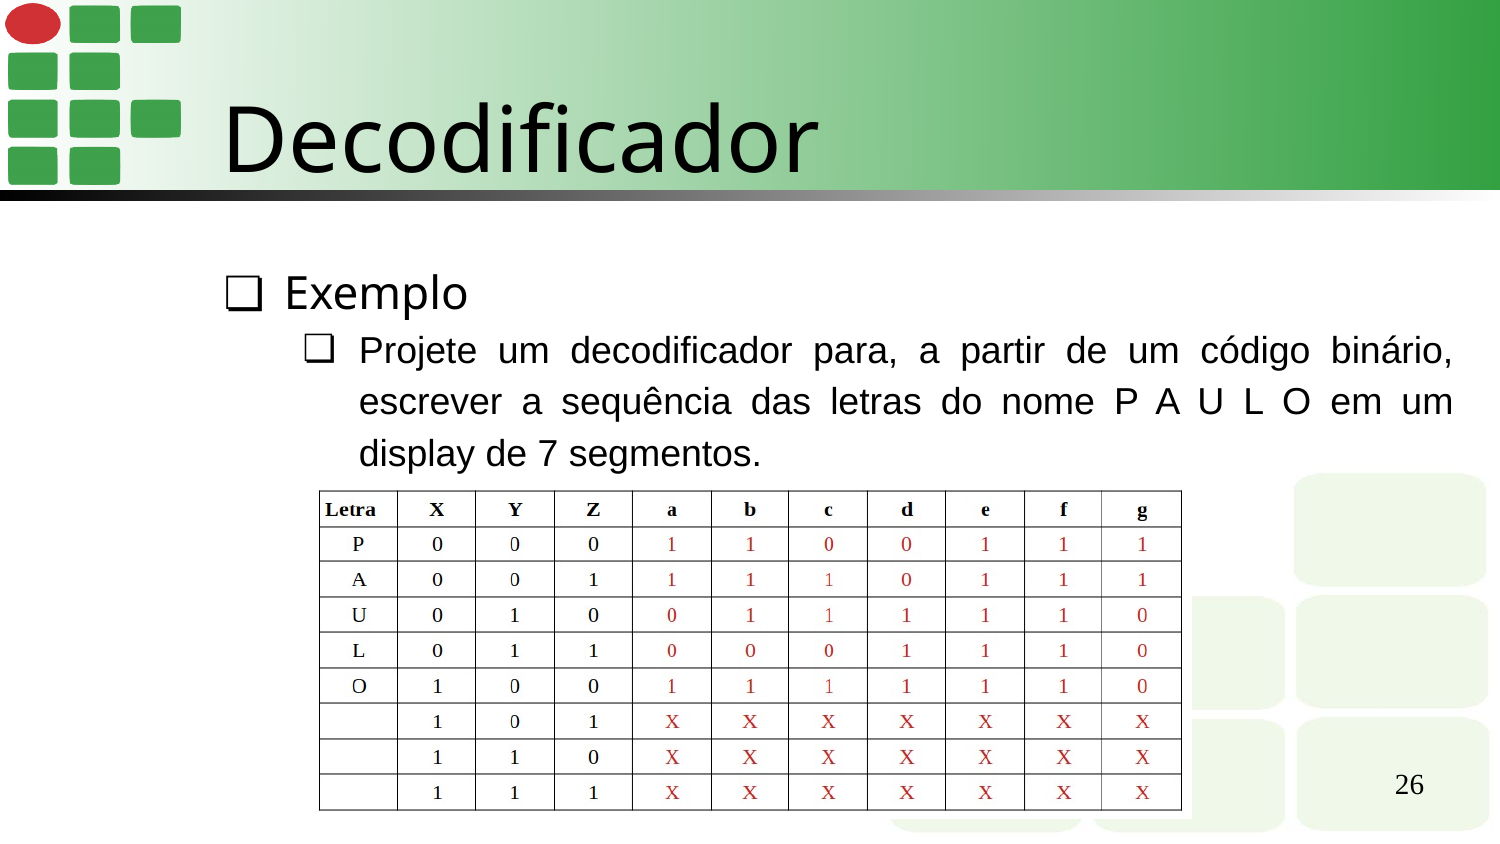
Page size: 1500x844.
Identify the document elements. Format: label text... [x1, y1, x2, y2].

picture [5, 3, 181, 185]
text_box Decodificador [206, 26, 1468, 207]
text_box Exemplo Projete um decodificador para, a partir de um código binário, escrever a sequência das letras do nome P A U L O em um display de 7 segmentos. [193, 248, 1469, 483]
picture [307, 441, 1495, 835]
slide_number ‹#› [1368, 768, 1425, 827]
